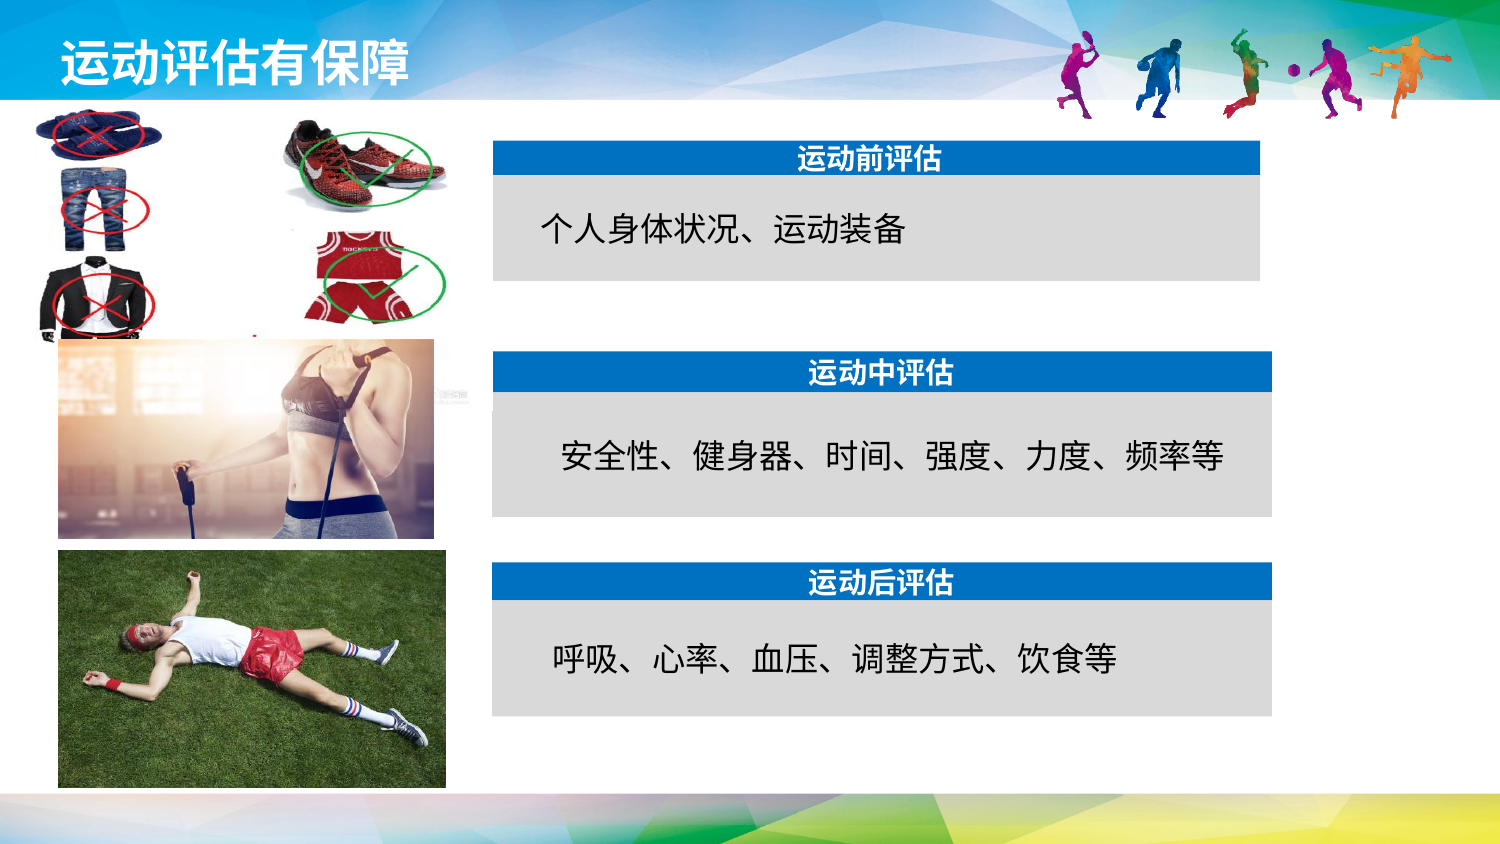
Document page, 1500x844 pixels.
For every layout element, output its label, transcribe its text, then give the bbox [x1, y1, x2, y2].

picture [317, 0, 1500, 119]
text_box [497, 140, 1261, 282]
picture [58, 550, 446, 788]
picture [34, 105, 493, 540]
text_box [491, 562, 1273, 717]
text_box 运动评估有保障 [45, 24, 426, 99]
picture [0, 794, 1500, 844]
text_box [491, 351, 1273, 518]
